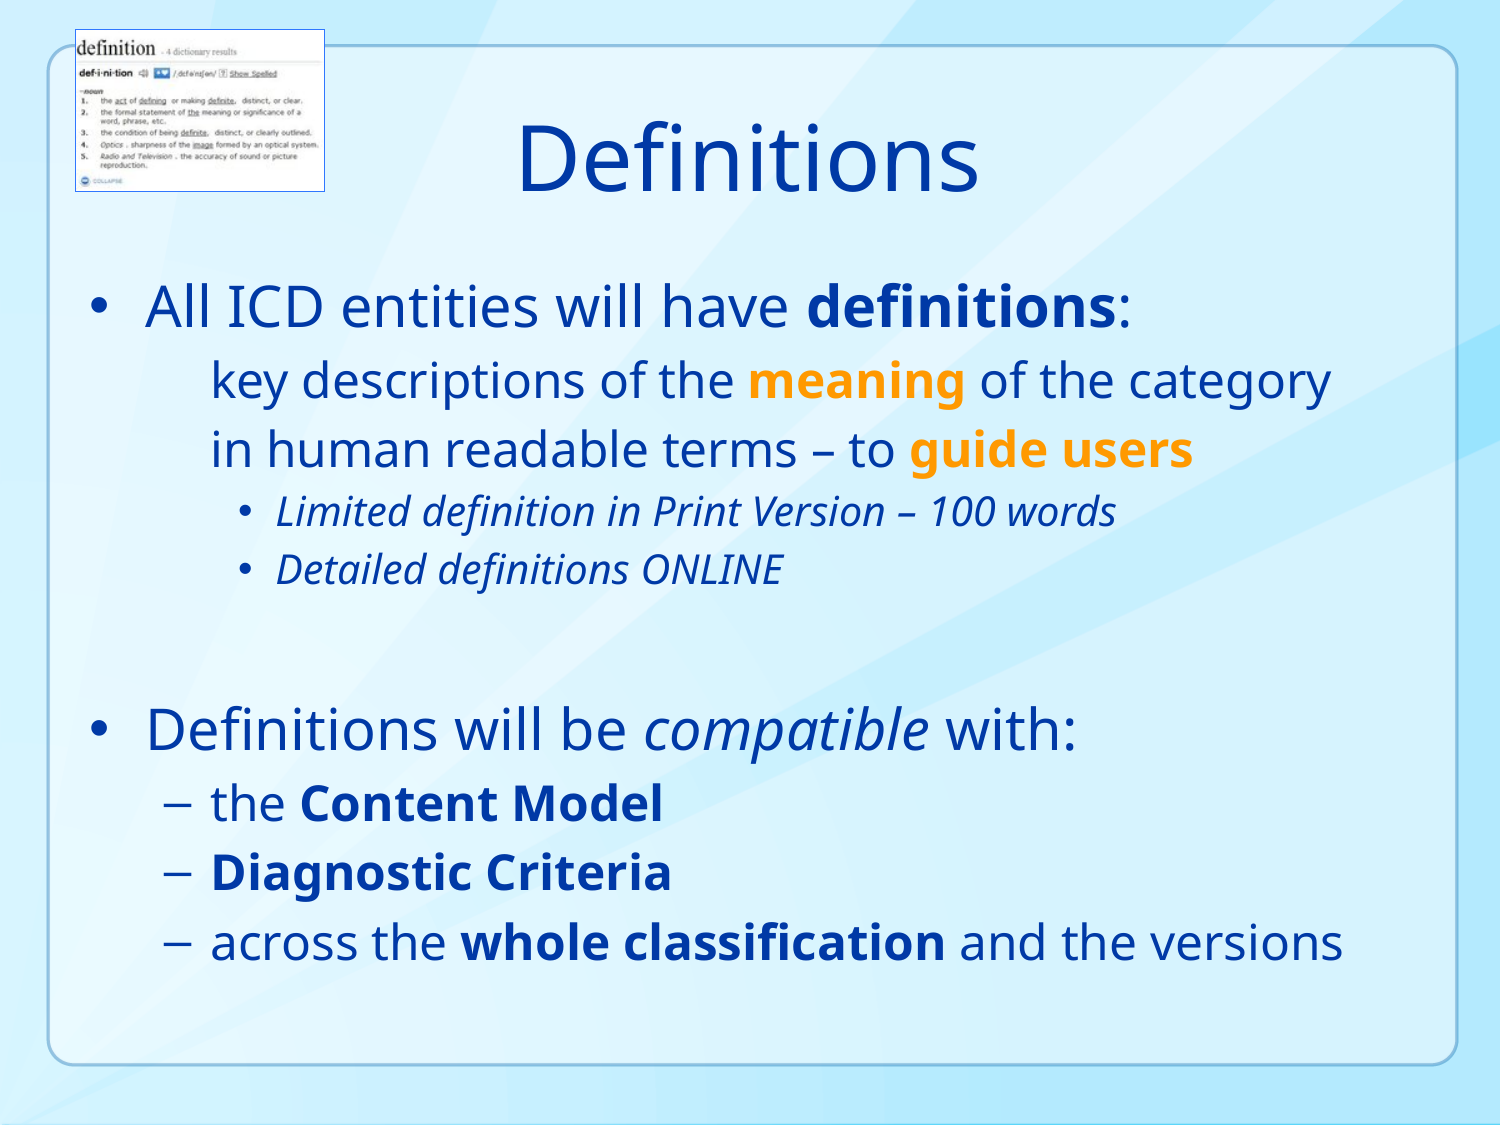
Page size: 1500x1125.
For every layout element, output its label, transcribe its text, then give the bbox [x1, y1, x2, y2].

title Definitions [50, 5, 1447, 194]
list All ICD entities will have definitions: key descriptions of the meaning of the category in human readable terms – to guide users Limited definition in Print Version – 100 words Detailed definitions ONLINE Definitions will be compatible with: the Content Model Diagnostic Criteria across the whole classification and the versions [75, 262, 1425, 1005]
picture [0, 0, 1500, 1125]
